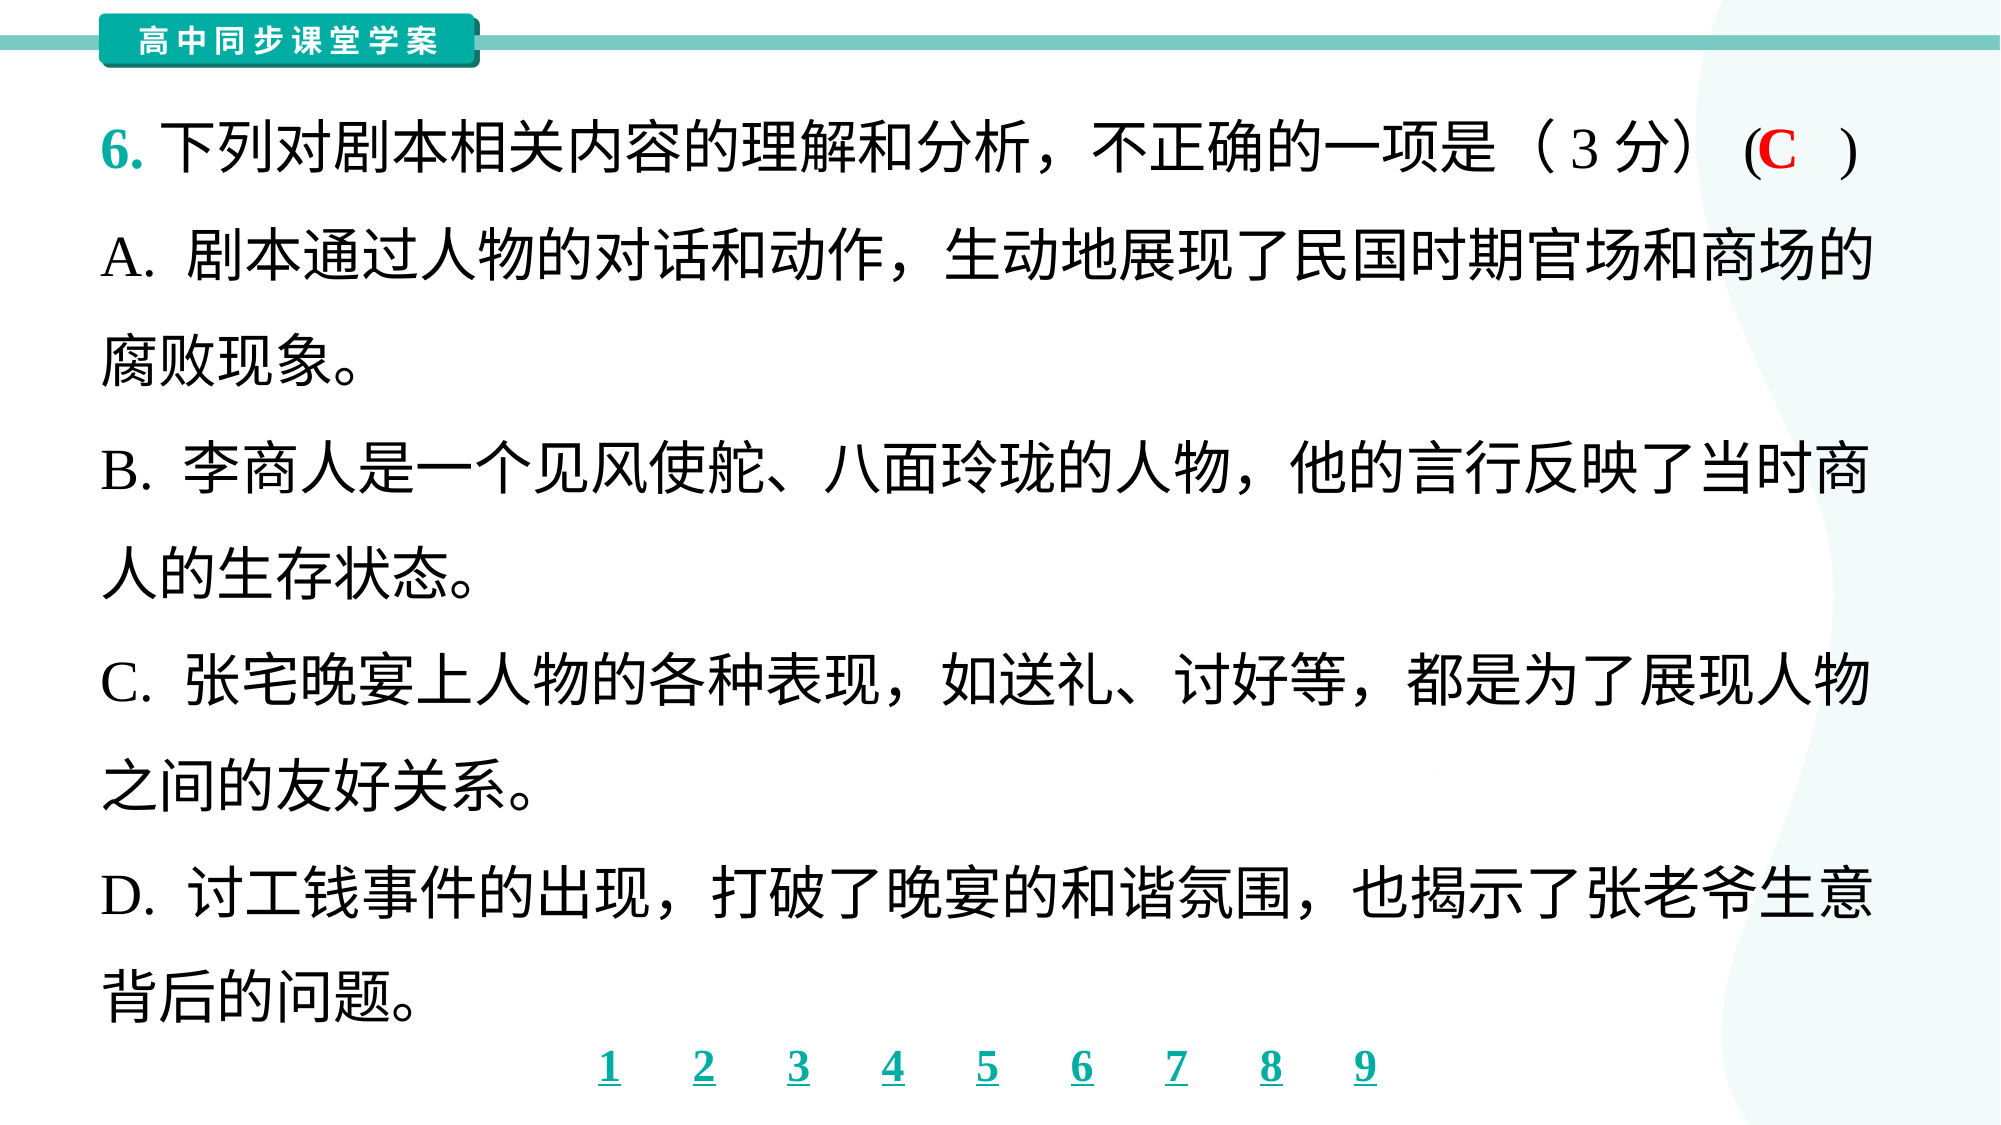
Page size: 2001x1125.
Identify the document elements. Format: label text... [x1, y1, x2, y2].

text_box A. 剧本通过人物的对话和动作，生动地展现了民国时期官场和商场的 腐败现象。 B. 李商人是一个见风使舵、八面玲珑的人物，他的言行反映了当时商 人的生存状态。 C. 张宅晚宴上人物的各种表现，如送礼、讨好等，都是为了展现人物 之间的友好关系。 D. 讨工钱事件的出现，打破了晚宴的和谐氛围，也揭示了张老爷生意 背后的问题。 [100, 182, 1899, 1019]
text_box C [1735, 75, 1821, 169]
picture [0, 0, 2000, 1125]
text_box 6.下列对剧本相关内容的理解和分析，不正确的一项是（3分）( ) [100, 76, 1735, 169]
text_box 6.下列对剧本相关内容的理解和分析，不正确的一项是（3分）( ) [1821, 76, 1899, 169]
